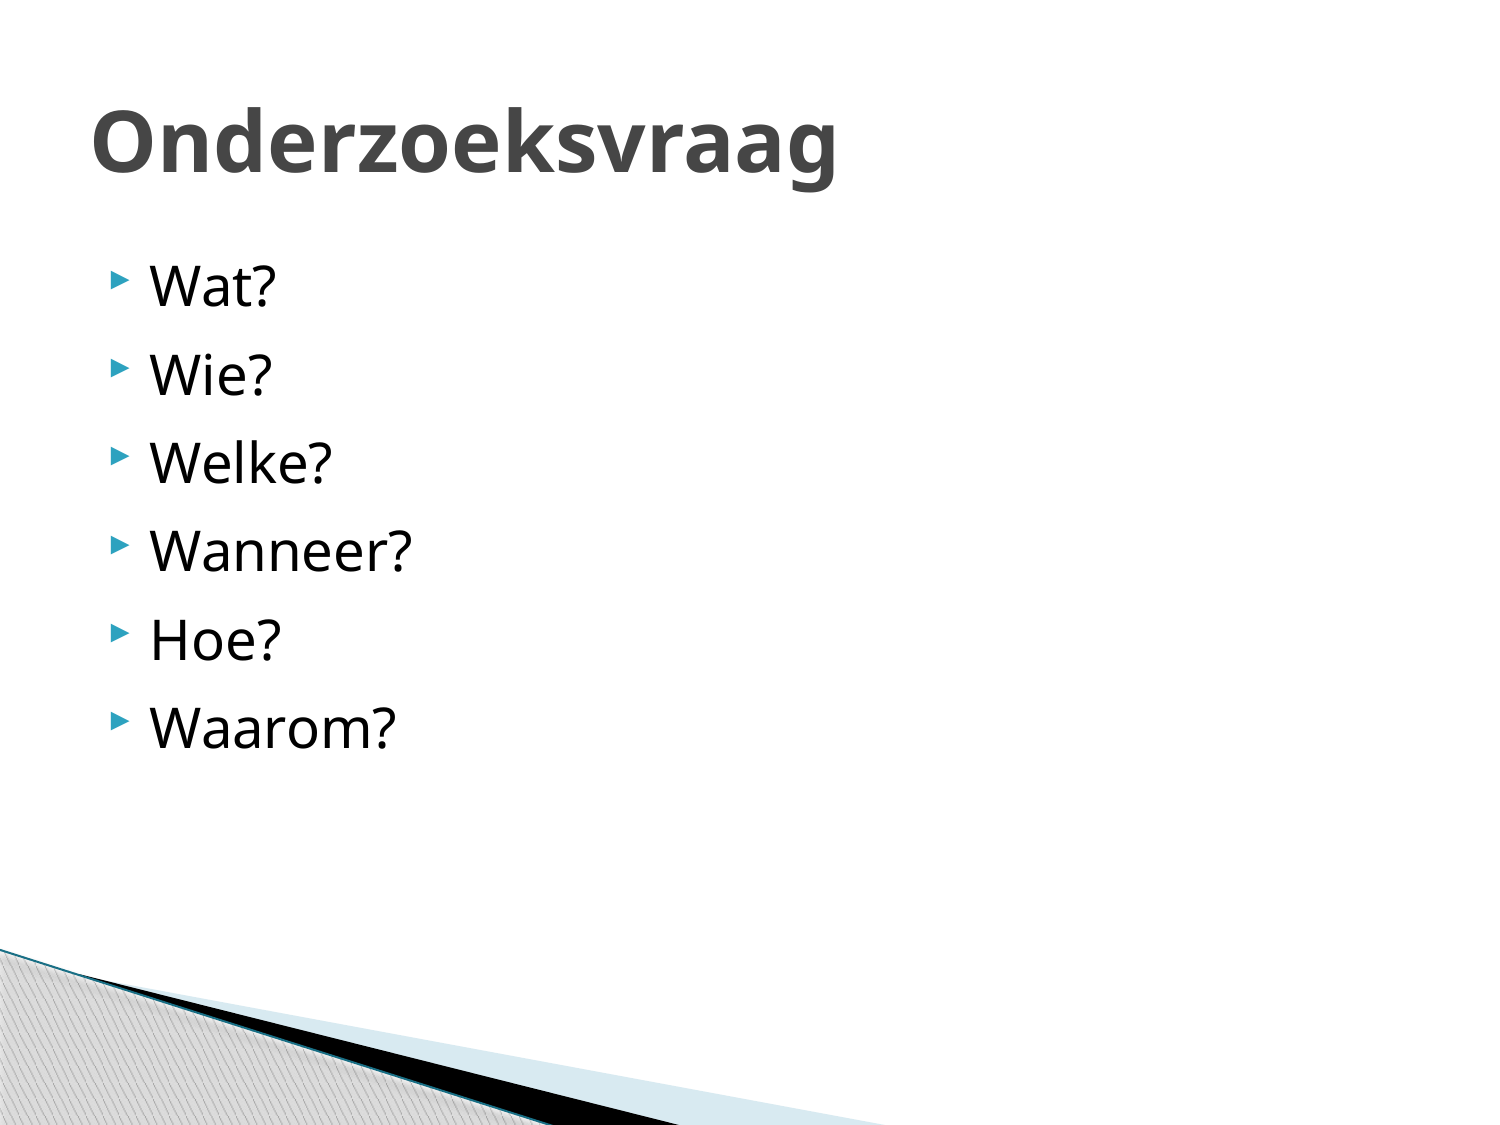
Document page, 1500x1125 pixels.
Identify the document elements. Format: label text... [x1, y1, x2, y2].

title Onderzoeksvraag [75, 45, 1425, 233]
list Wat? Wie? Welke? Wanneer? Hoe? Waarom? [75, 243, 1425, 986]
